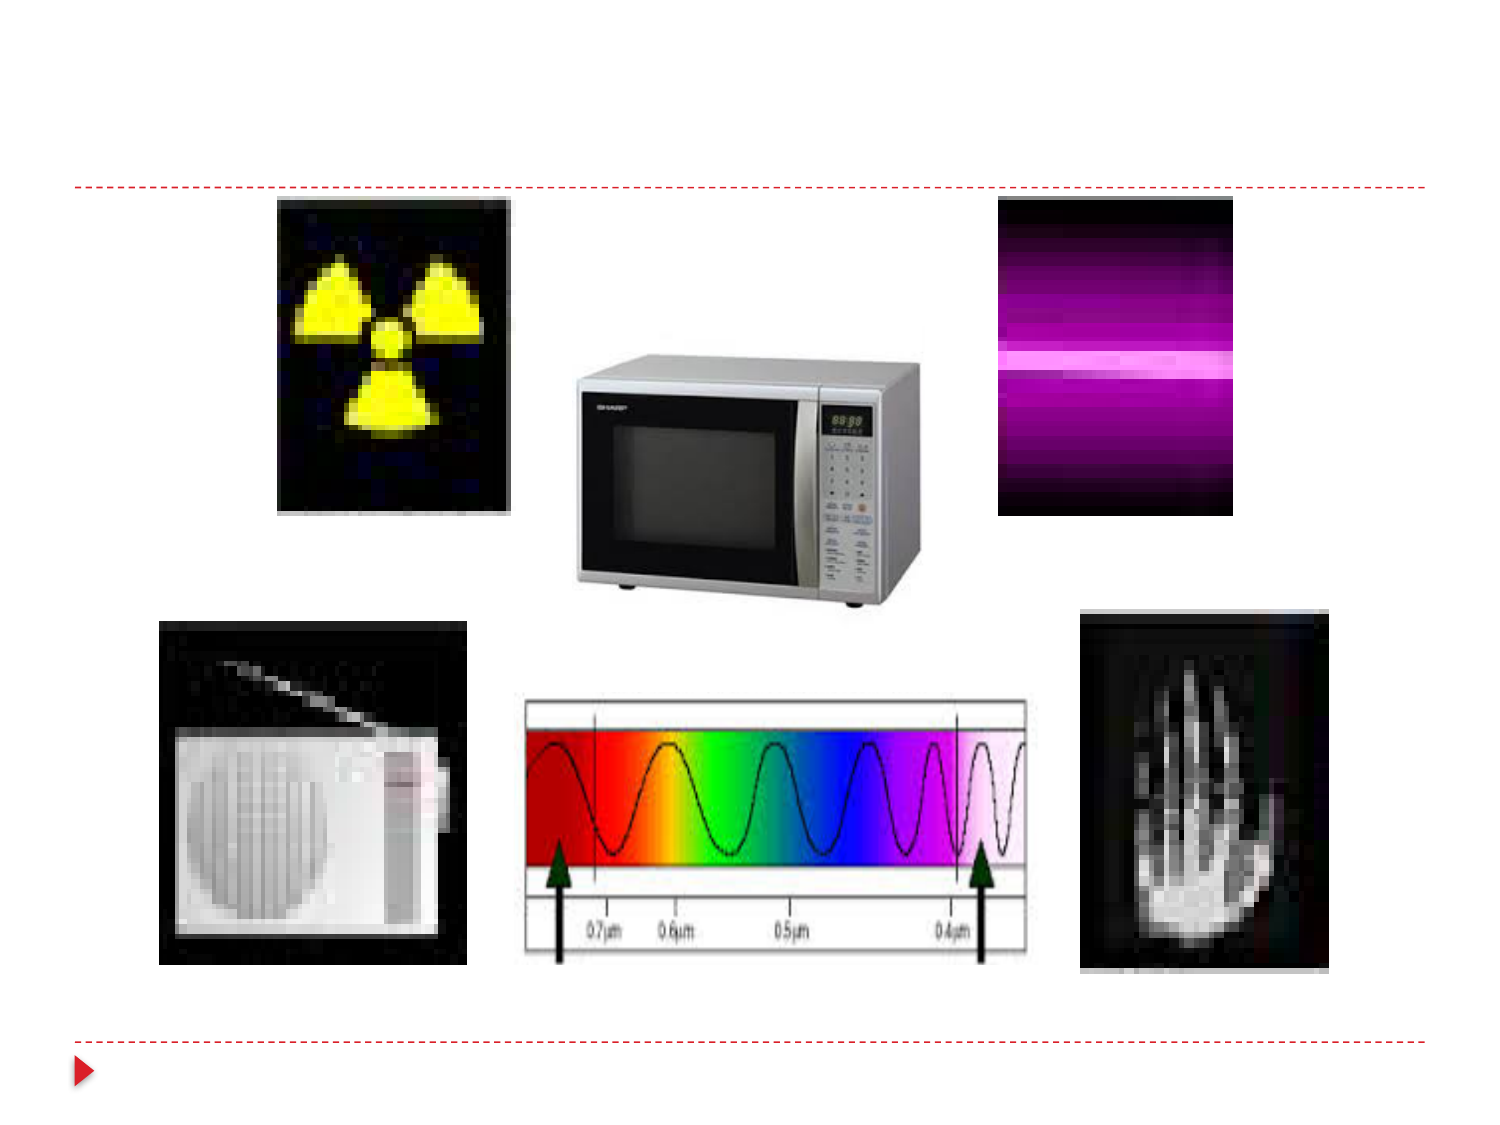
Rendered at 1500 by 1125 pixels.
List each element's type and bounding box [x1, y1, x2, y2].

picture [997, 196, 1233, 516]
picture [277, 196, 516, 516]
picture [1080, 609, 1329, 974]
picture [572, 302, 925, 655]
picture [159, 621, 467, 965]
picture [513, 692, 1046, 965]
